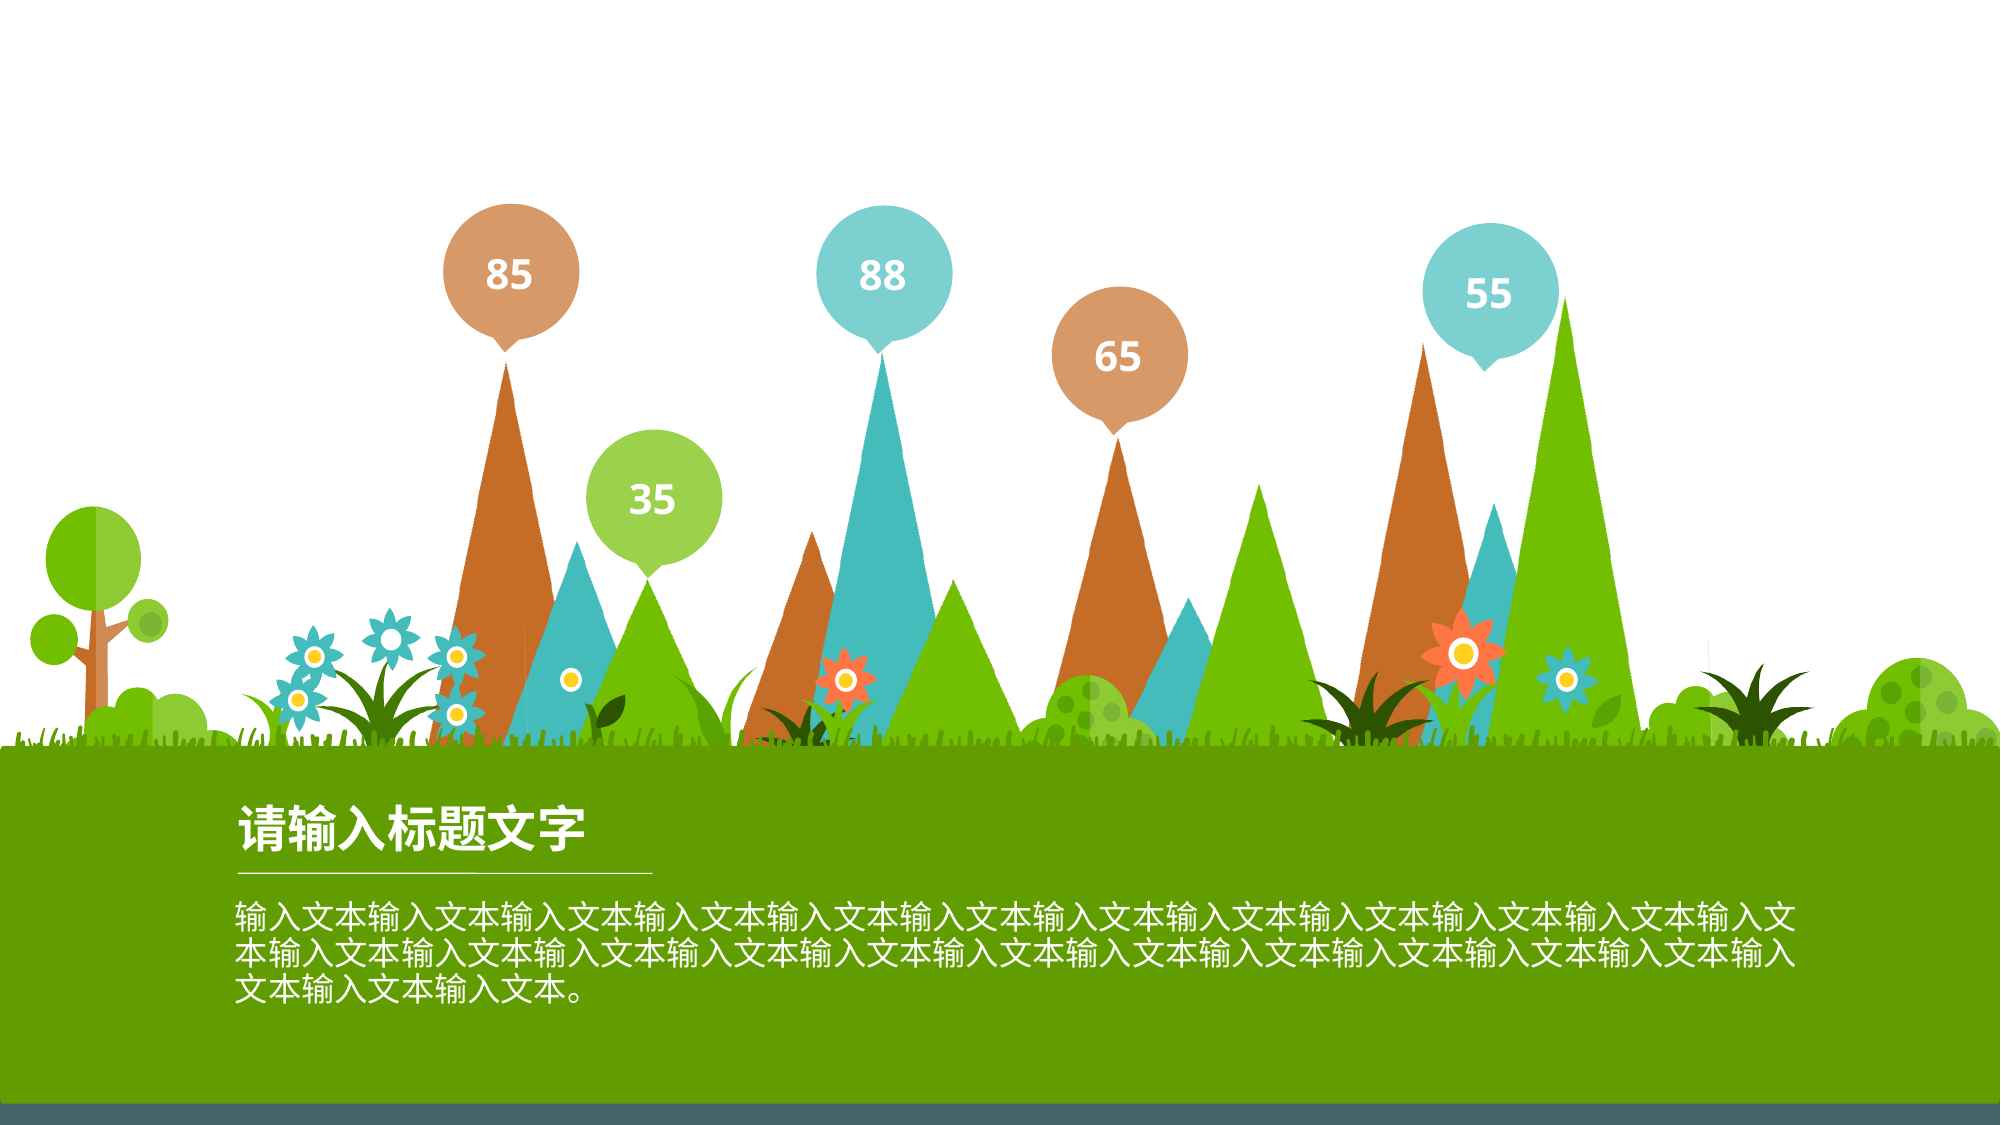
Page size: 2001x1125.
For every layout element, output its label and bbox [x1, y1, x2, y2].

text_box [586, 429, 723, 566]
text_box [0, 497, 2000, 1125]
text_box [443, 203, 580, 340]
chart [400, 189, 1670, 497]
text_box [1422, 223, 1559, 360]
text_box [1051, 286, 1189, 423]
text_box [816, 205, 953, 342]
